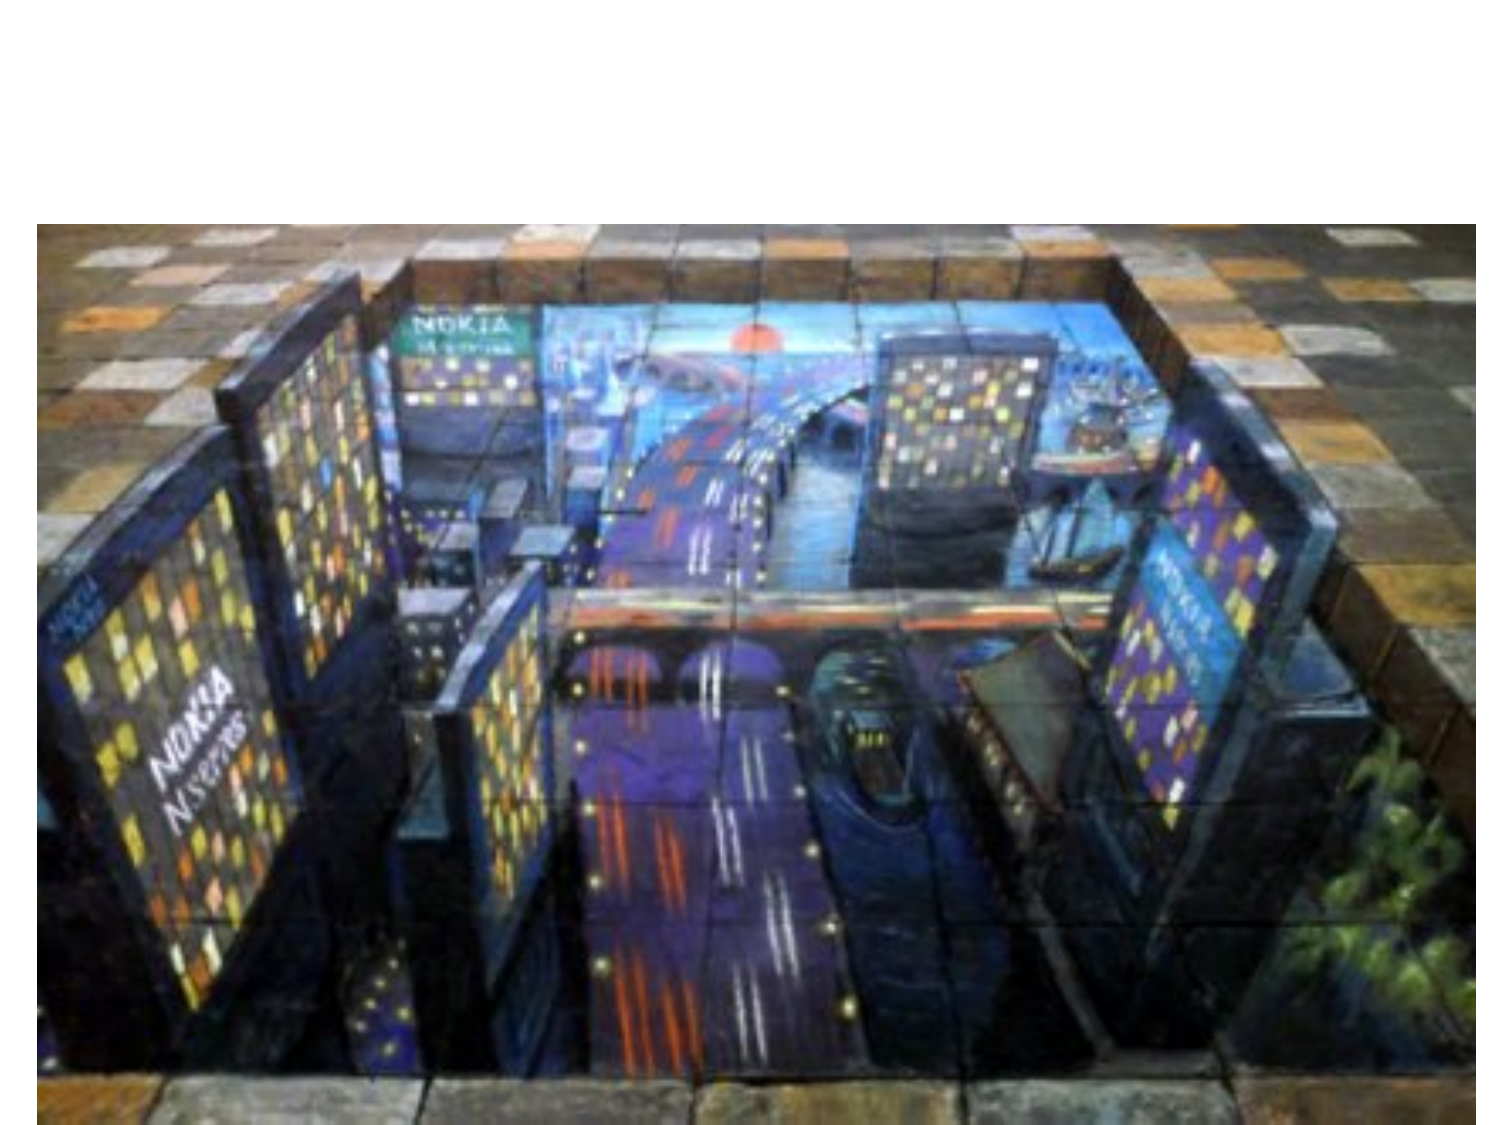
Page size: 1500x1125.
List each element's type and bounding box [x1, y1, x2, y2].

picture [37, 224, 1476, 1125]
